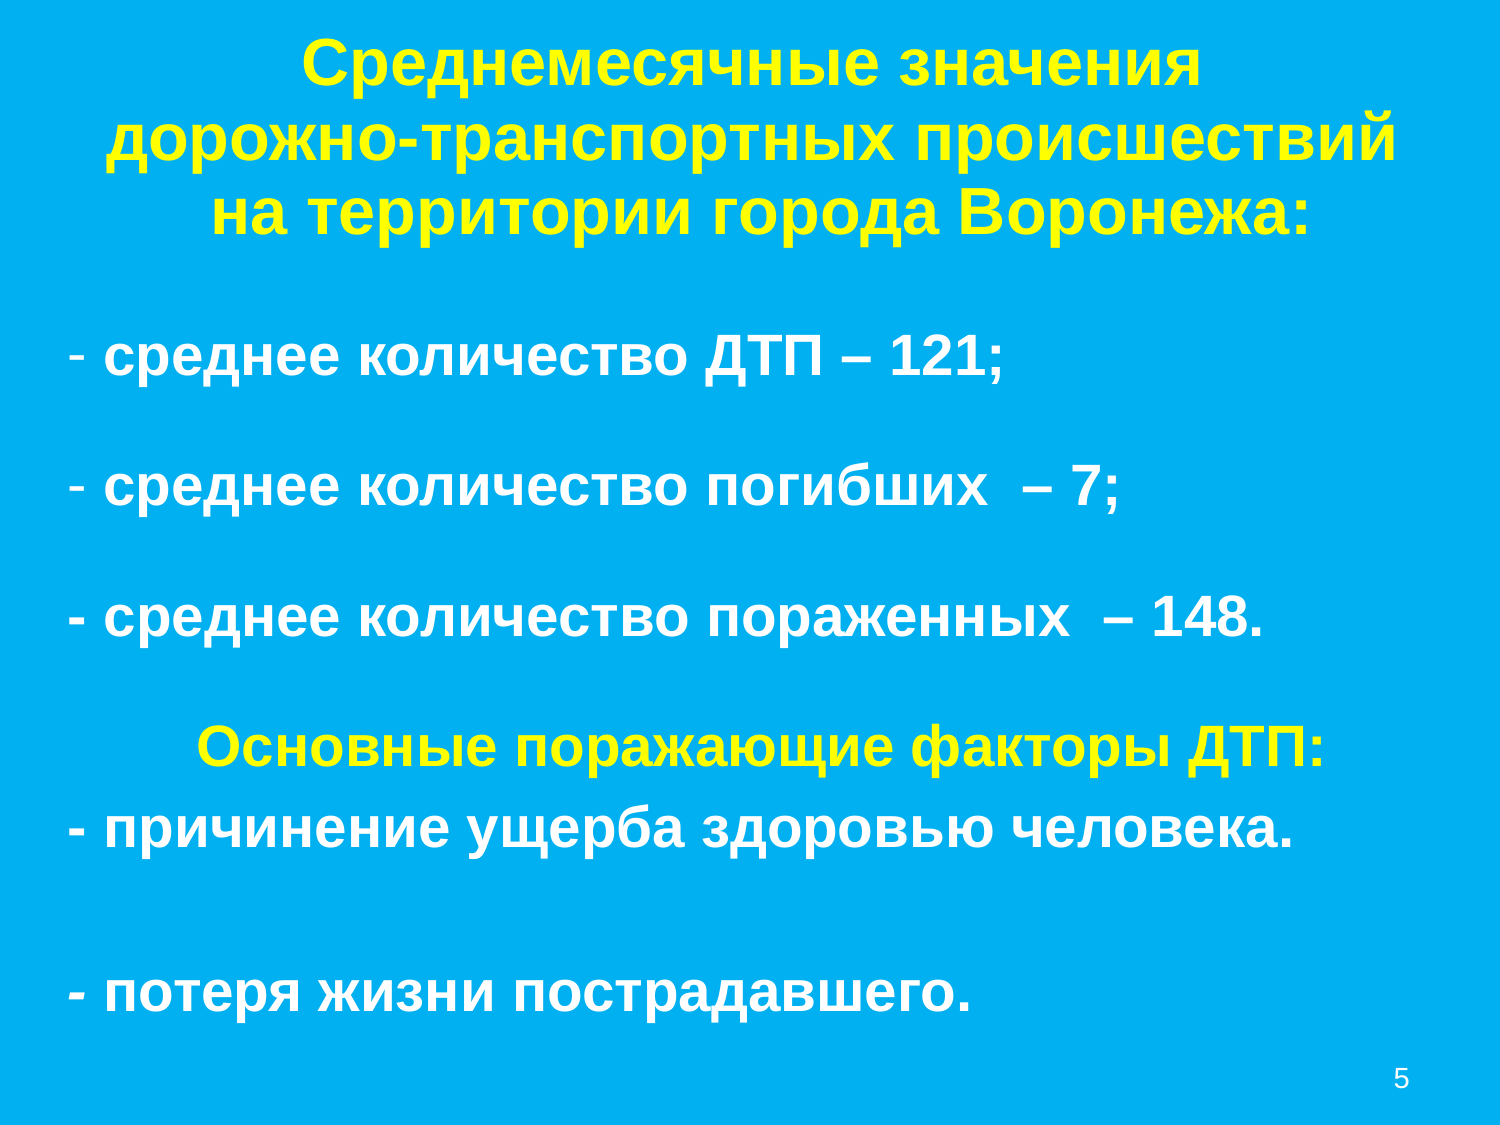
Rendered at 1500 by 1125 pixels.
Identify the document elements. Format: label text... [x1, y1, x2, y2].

slide_number 5 [1074, 1024, 1425, 1103]
text_box Среднемесячные значения дорожно-транспортных происшествий на территории города Воронежа: среднее количество ДТП – 121; среднее количество погибших – 7; - среднее количество пораженных – 148. Основные поражающие факторы ДТП: - причинение ущерба здоровью человека. - потеря жизни пострадавшего. [53, 18, 1471, 1125]
